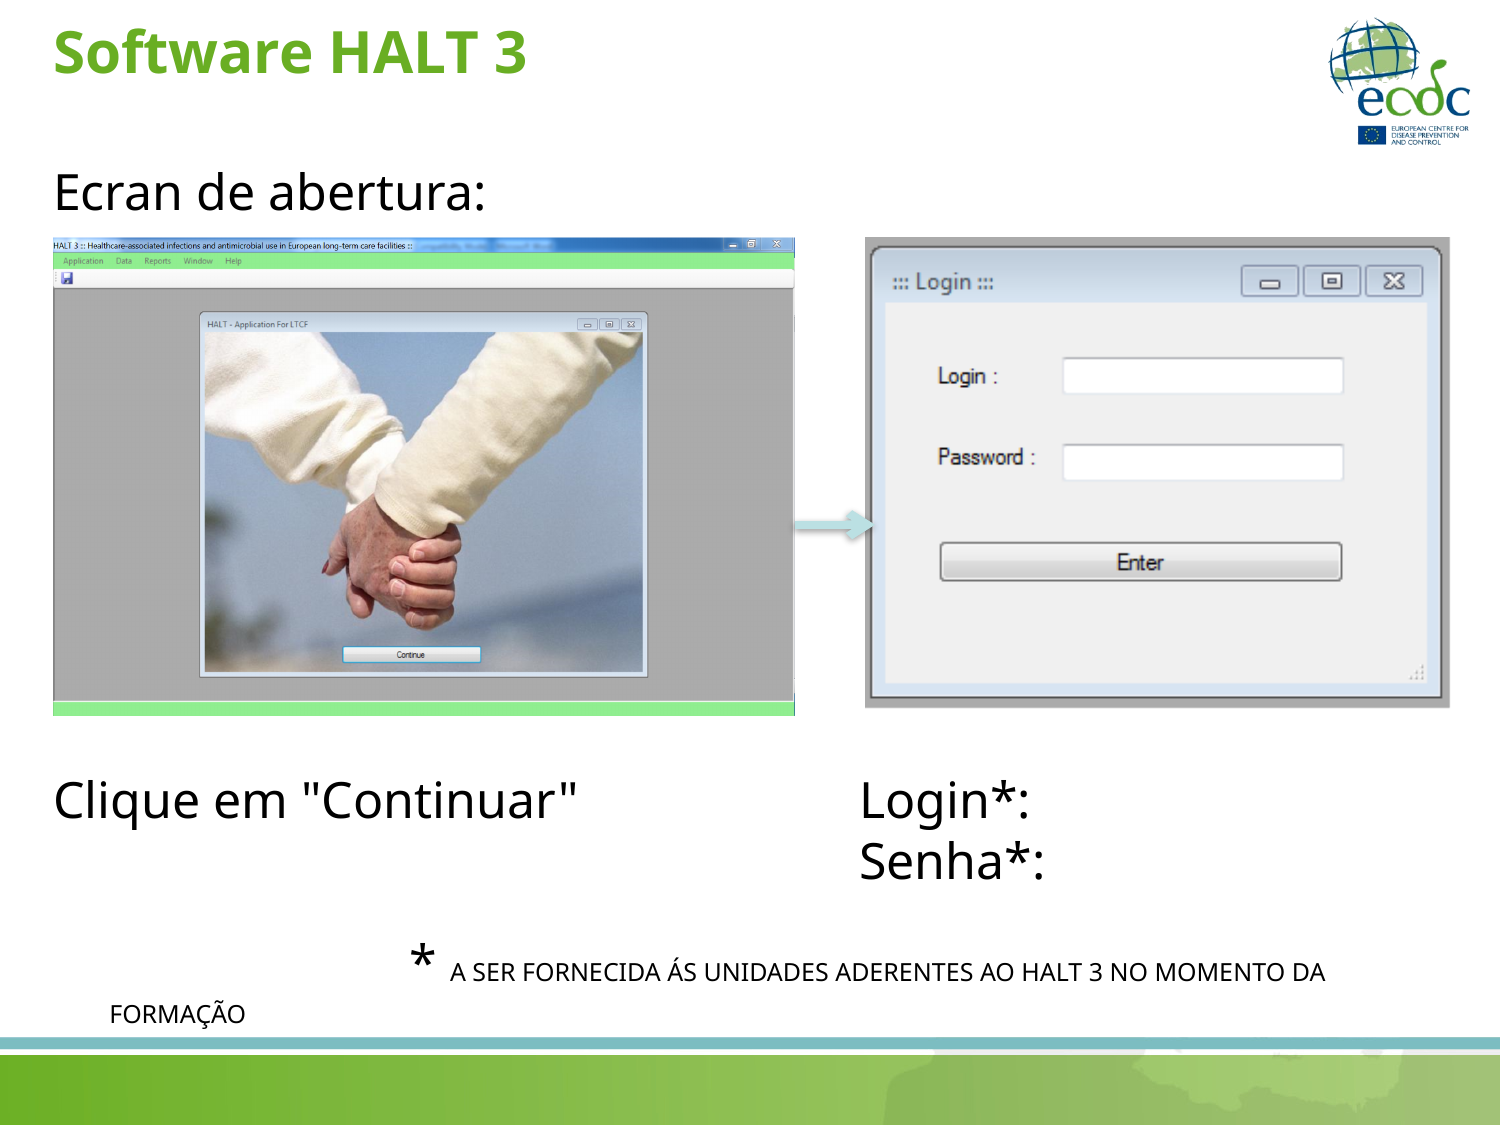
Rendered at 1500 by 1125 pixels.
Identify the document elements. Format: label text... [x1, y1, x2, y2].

picture [1328, 17, 1473, 148]
title Software HALT 3 [53, 23, 1404, 159]
list Ecran de abertura: Clique em "Continuar" Login*: Senha*: * A SER FORNECIDA ÁS UNIDADES ADERENTES AO HALT 3 NO MOMENTO DA FORMAÇÃO [53, 177, 1452, 519]
list Ecran de abertura: Clique em "Continuar" Login*: Senha*: * A SER FORNECIDA ÁS UNIDADES ADERENTES AO HALT 3 NO MOMENTO DA FORMAÇÃO [53, 537, 1452, 1042]
picture [864, 237, 1453, 712]
picture [0, 1037, 1500, 1125]
picture [52, 237, 795, 716]
